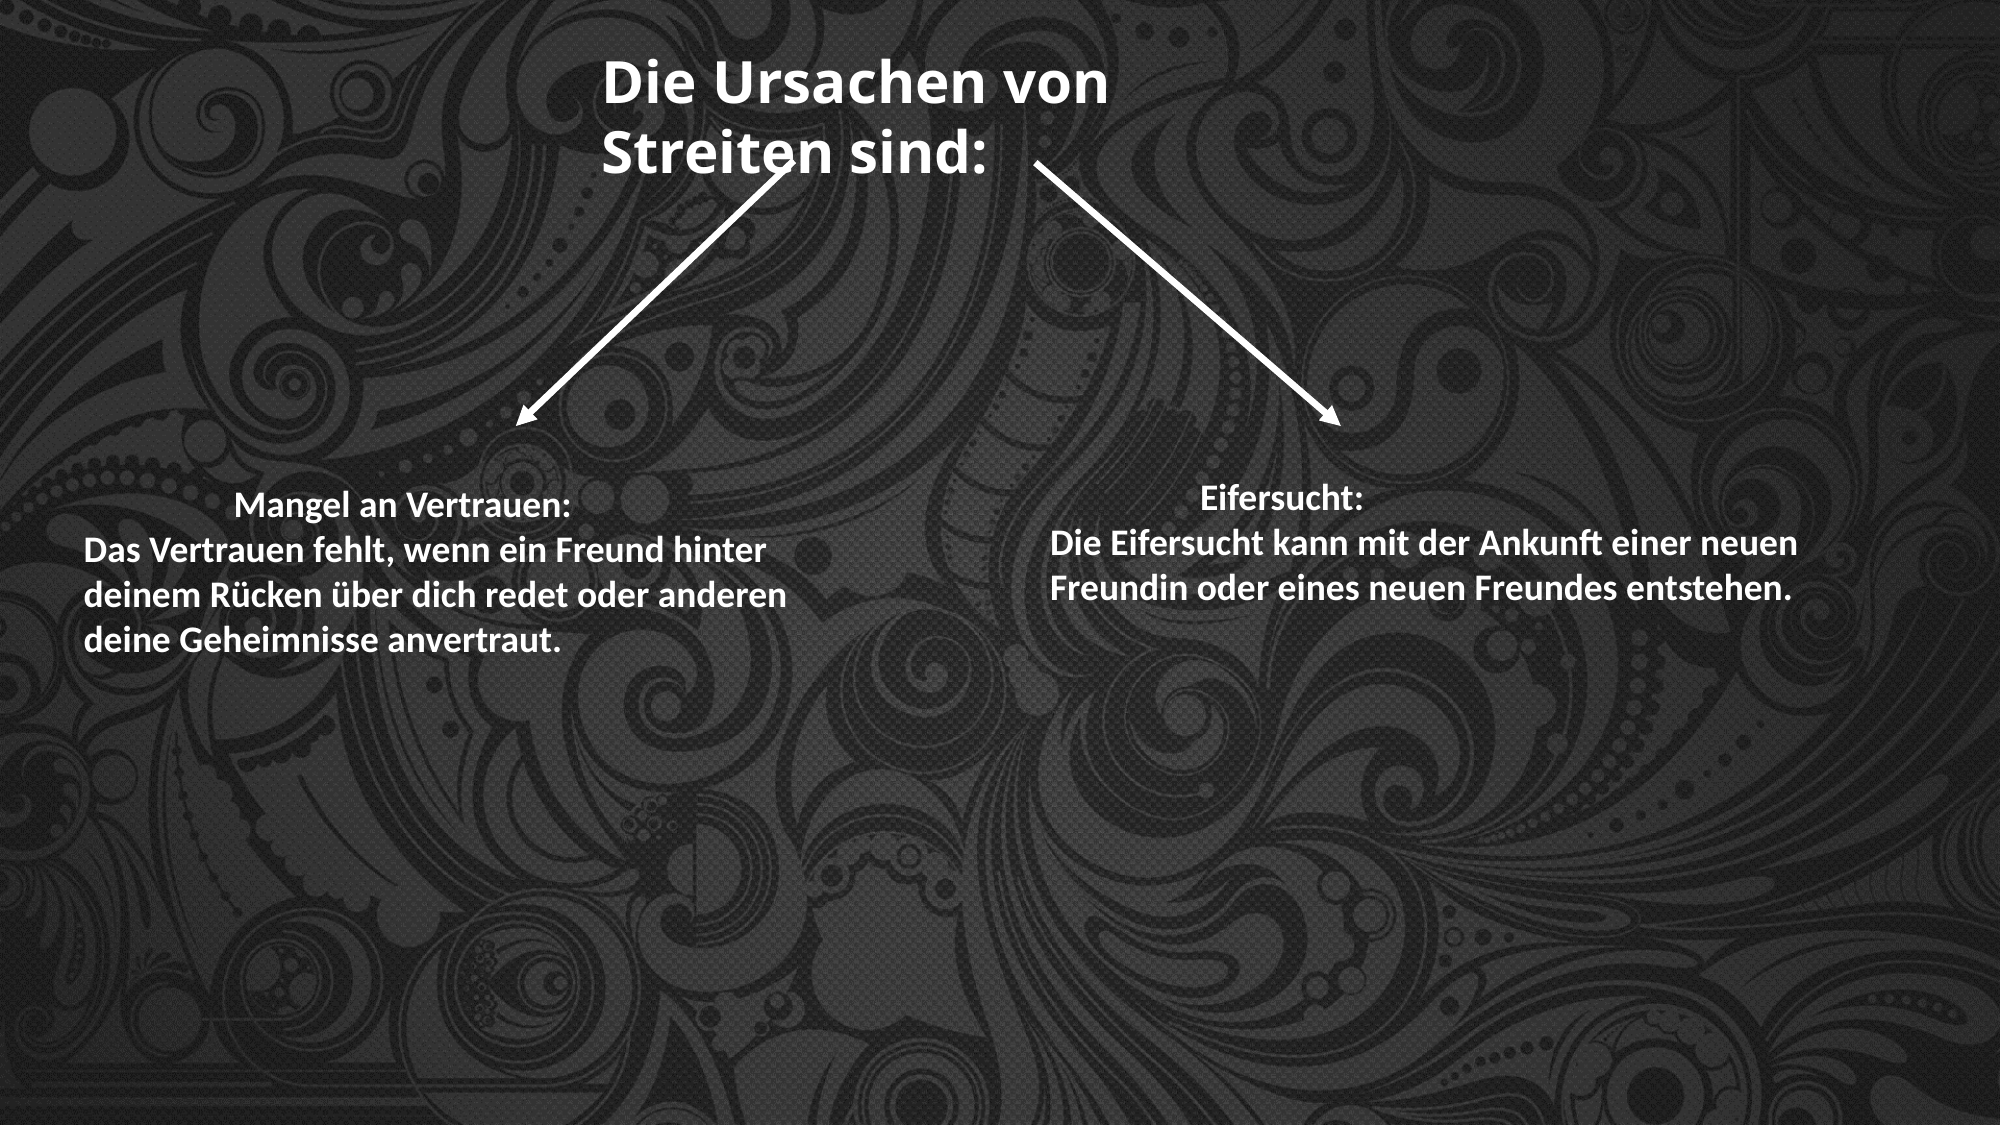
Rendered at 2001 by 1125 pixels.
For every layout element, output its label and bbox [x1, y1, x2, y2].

text_box [515, 160, 794, 426]
picture [0, 0, 2000, 1125]
text_box [1035, 162, 1341, 426]
